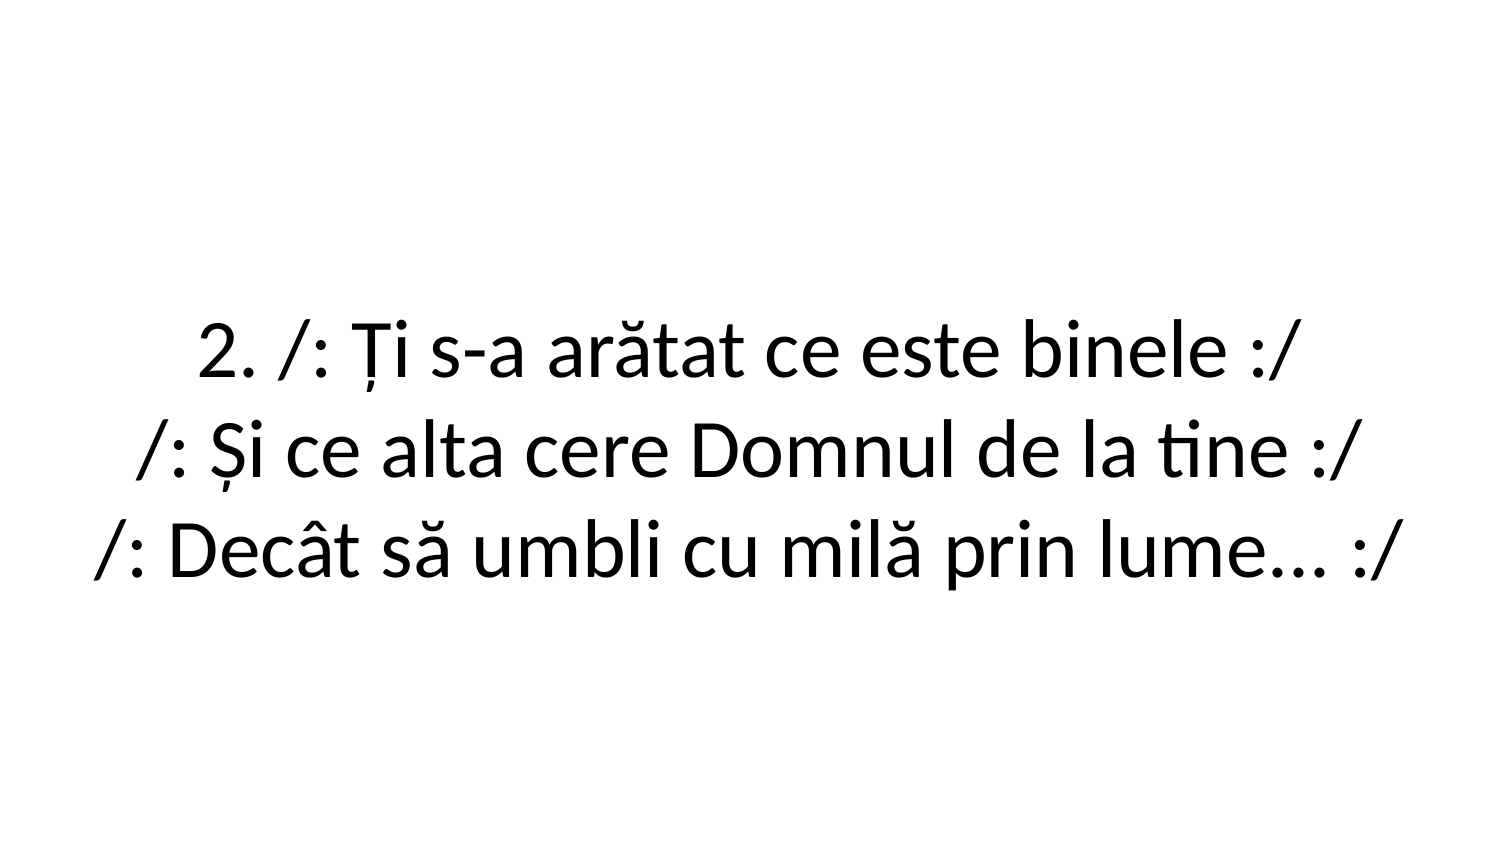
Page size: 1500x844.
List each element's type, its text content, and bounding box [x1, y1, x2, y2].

text_box 2. /: Ți s-a arătat ce este binele :/ /: Și ce alta cere Domnul de la tine :/ /: Decât să umbli cu milă prin lume... :/ [80, 242, 1420, 602]
